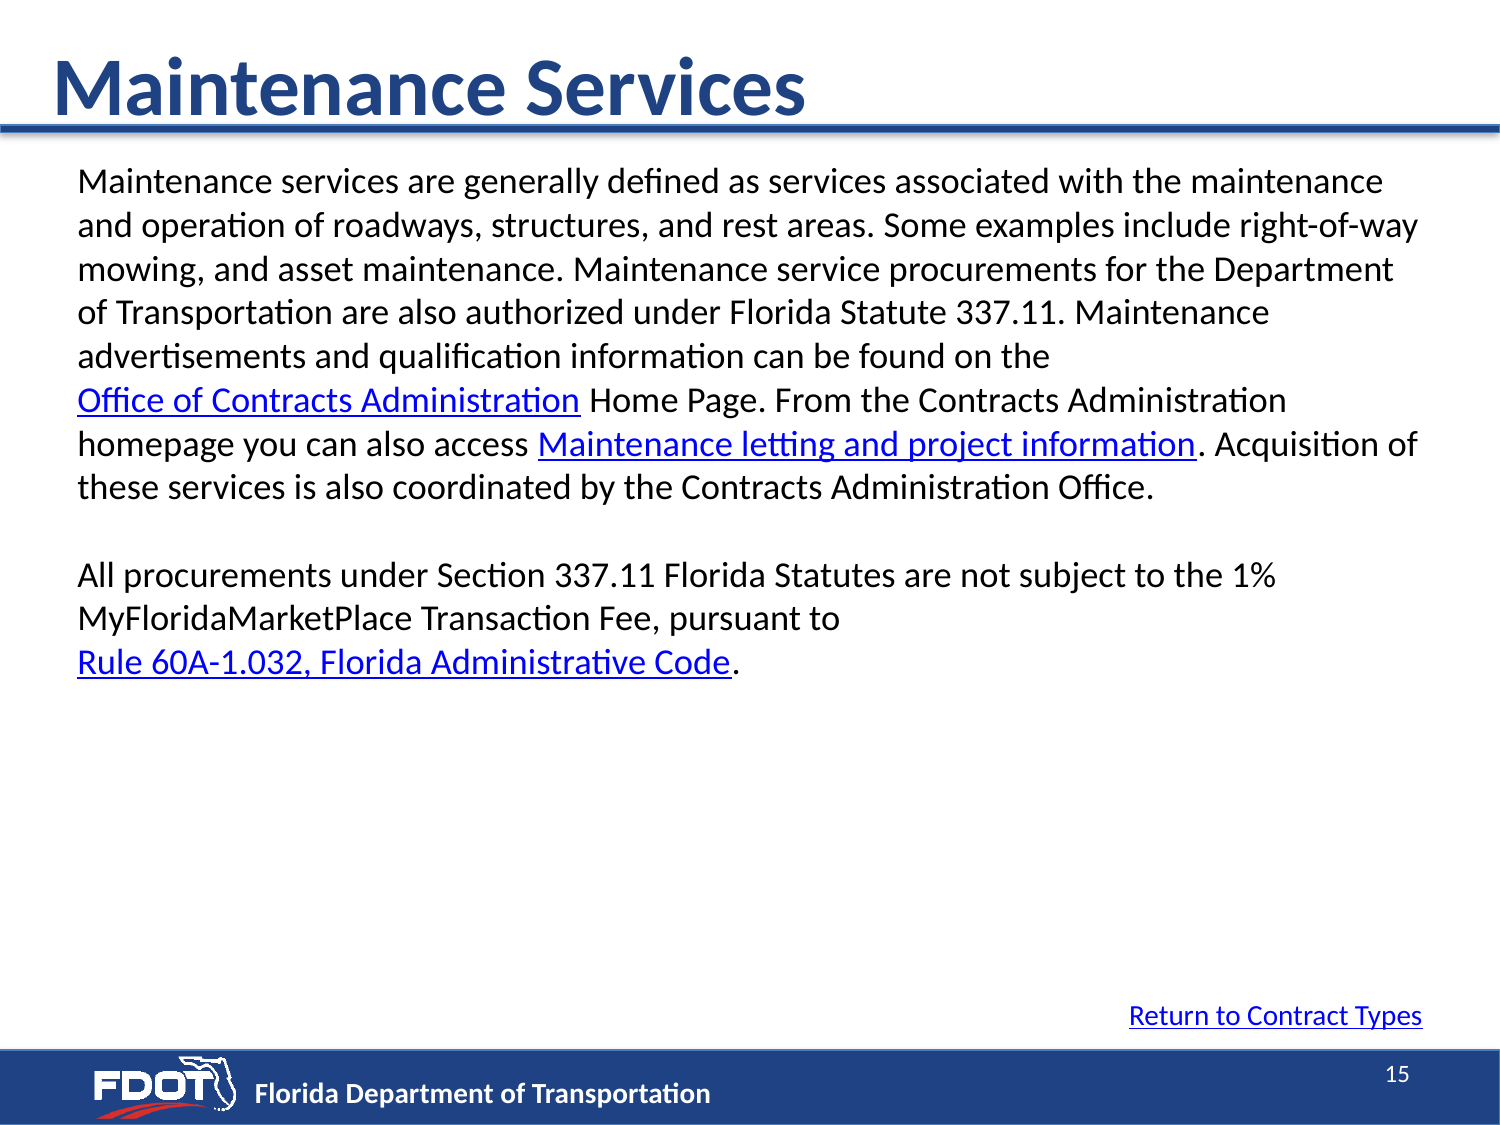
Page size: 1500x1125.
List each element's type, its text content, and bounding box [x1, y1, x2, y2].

text_box [0, 1049, 1074, 1125]
text_box Maintenance Services [37, 24, 1400, 123]
slide_number 15 [1074, 1042, 1425, 1103]
text_box Maintenance services are generally defined as services associated with the maintenance and operation of roadways, structures, and rest areas. Some examples include right-of-way mowing, and asset maintenance. Maintenance service procurements for the Department of Transportation are also authorized under Florida Statute 337.11. Maintenance advertisements and qualification information can be found on the Office of Contracts Administration Home Page. From the Contracts Administration homepage you can also access Maintenance letting and project information. Acquisition of these services is also coordinated by the Contracts Administration Office. All procurements under Section 337.11 Florida Statutes are not subject to the 1% MyFloridaMarketPlace Transaction Fee, pursuant to Rule 60A-1.032, Florida Administrative Code. Return to Contract Types [62, 149, 1438, 1039]
text_box Florida Department of Transportation [246, 1067, 1438, 1117]
text_box [0, 124, 1500, 133]
text_box [244, 1049, 1500, 1125]
picture [89, 1053, 241, 1122]
